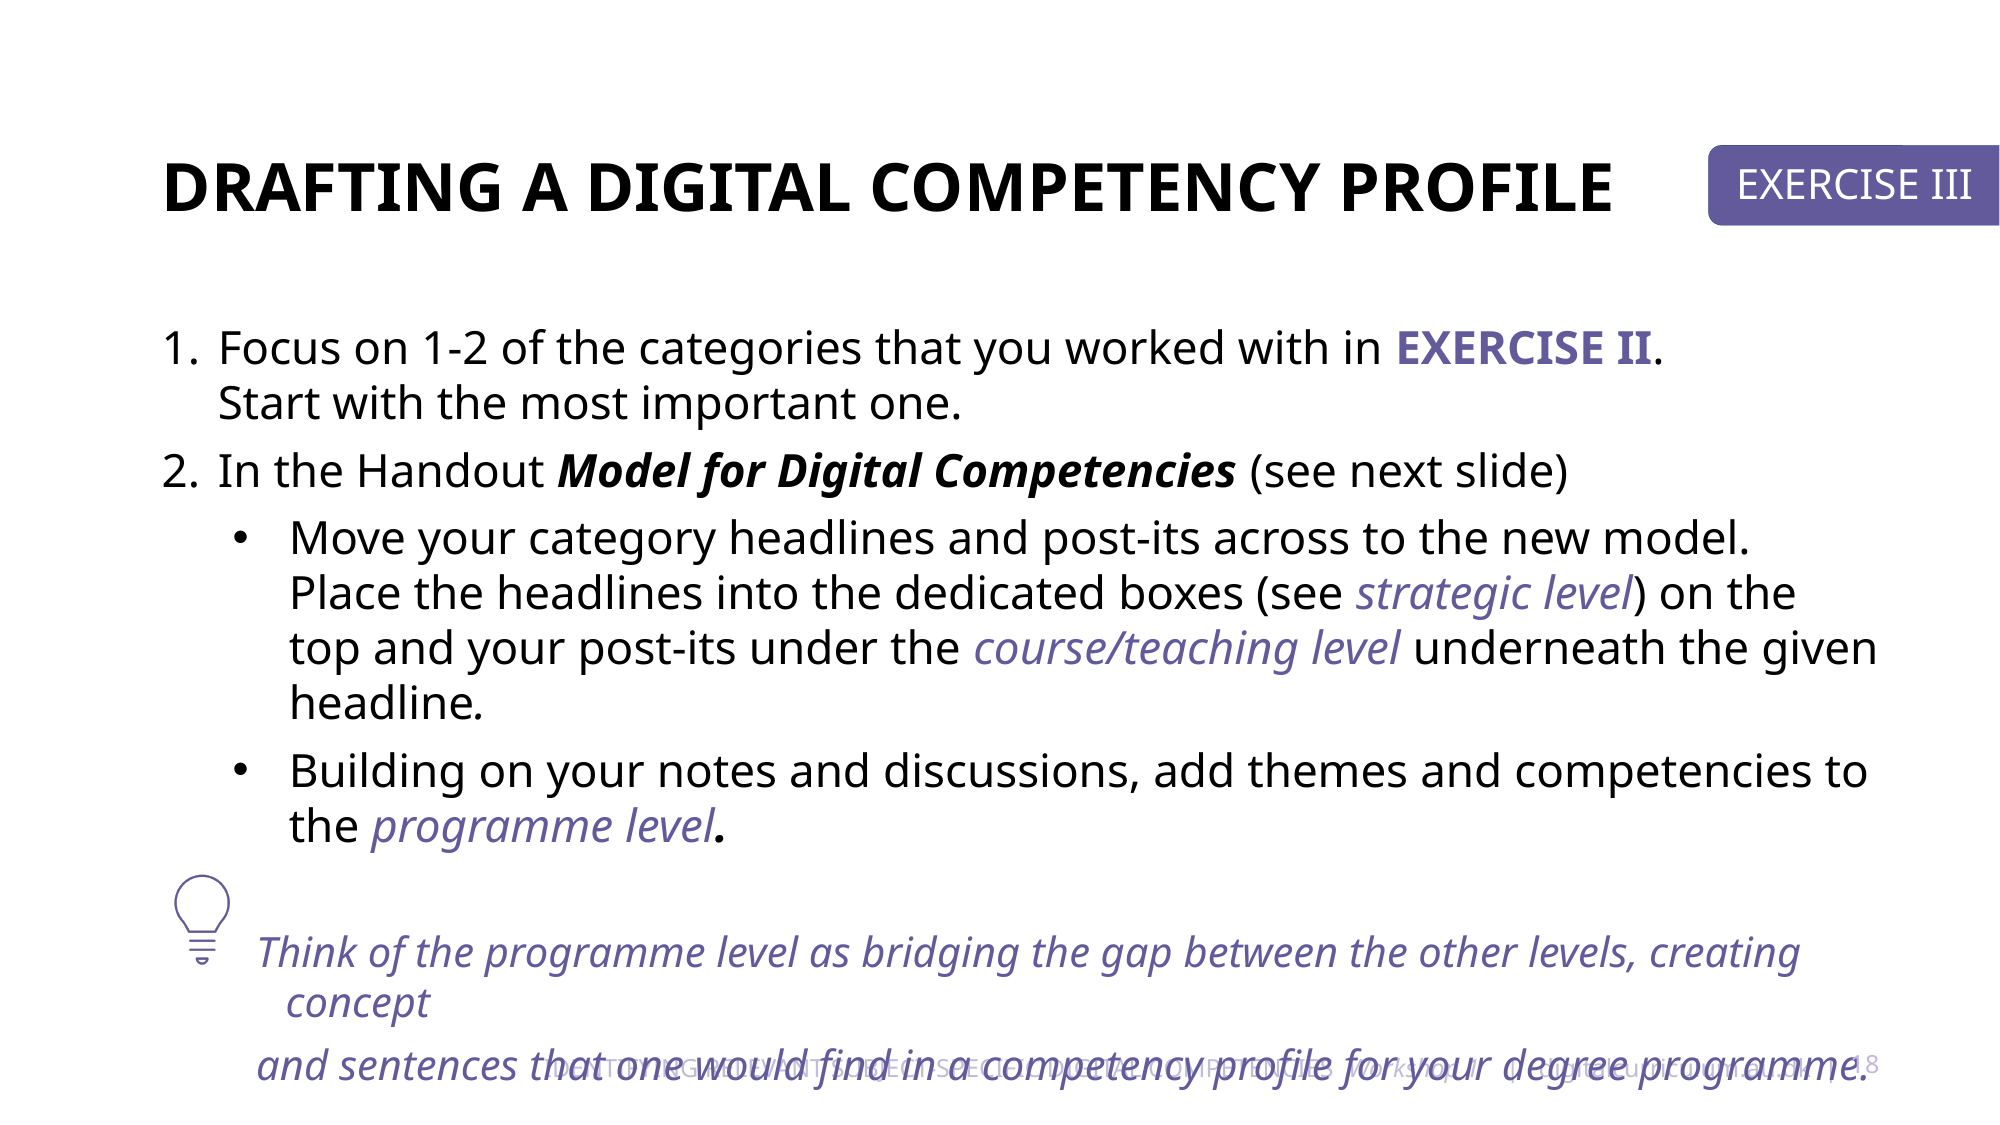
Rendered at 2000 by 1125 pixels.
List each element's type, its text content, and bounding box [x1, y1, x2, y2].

slide_number 18 [1849, 1057, 2000, 1083]
list Focus on 1-2 of the categories that you worked with in EXERCISE II. Start with the most important one. In the Handout Model for Digital Competencies (see next slide) Move your category headlines and post-its across to the new model. Place the headlines into the dedicated boxes (see strategic level) on the top and your post-its under the course/teaching level underneath the given headline. Building on your notes and discussions, add themes and competencies to the programme level. Think of the programme level as bridging the gap between the other levels, creating concept and sentences that one would find in a competency profile for your degree programme. [161, 318, 1880, 867]
text_box EXERCISE III [1708, 145, 2000, 226]
title Drafting a digital competency profile [161, 51, 1839, 226]
picture [148, 866, 256, 973]
